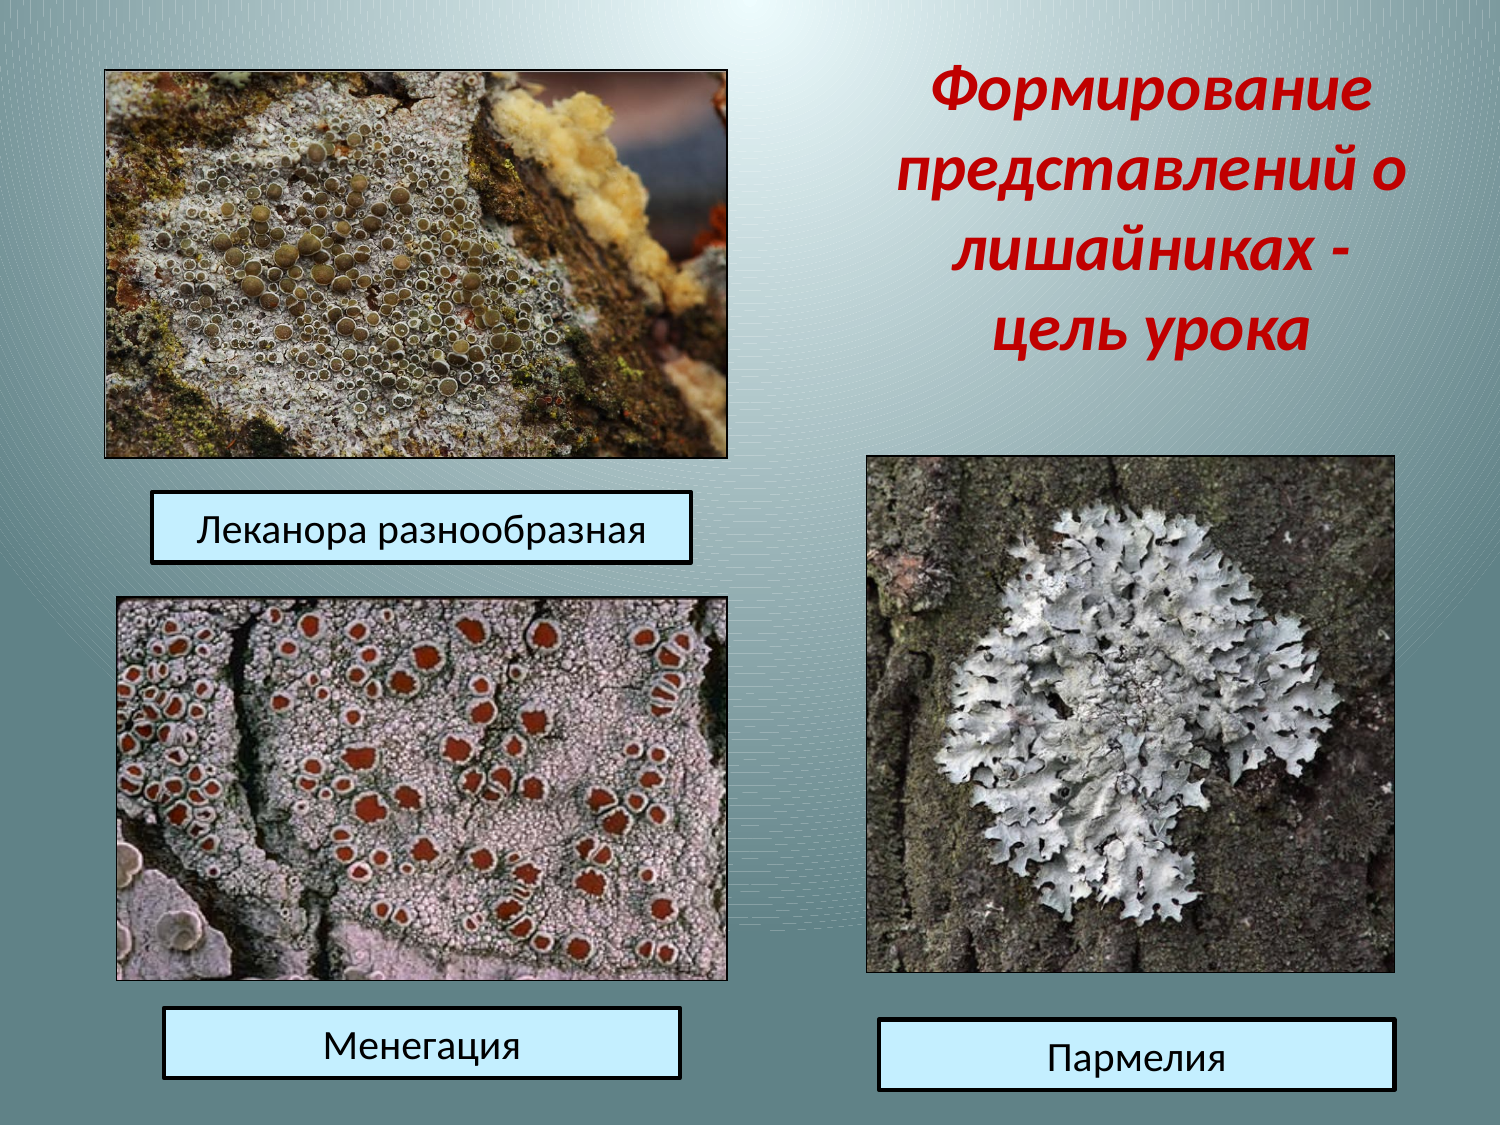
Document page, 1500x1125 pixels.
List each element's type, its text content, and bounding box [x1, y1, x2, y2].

picture [866, 456, 1394, 973]
text_box Пармелия [877, 1017, 1397, 1092]
text_box Леканора разнообразная [150, 490, 693, 565]
picture [105, 70, 727, 458]
text_box Менегация [162, 1006, 682, 1080]
title Формирование представлений о лишайниках - цель урока [878, 45, 1425, 364]
picture [116, 597, 727, 981]
